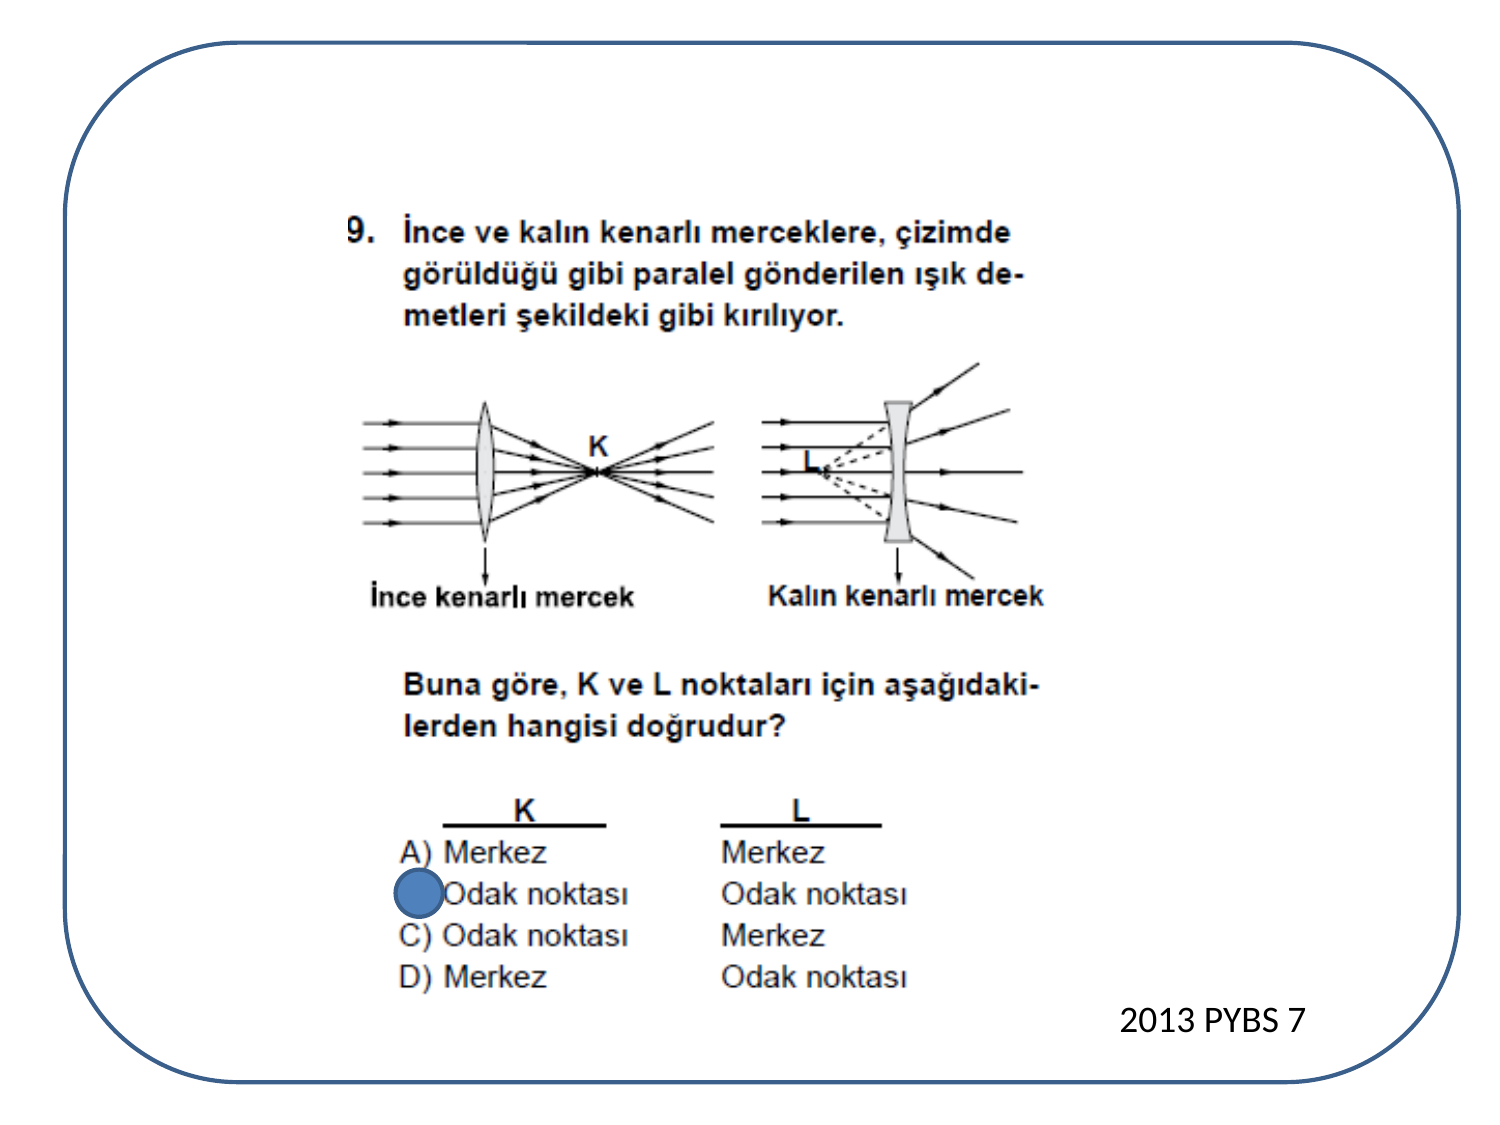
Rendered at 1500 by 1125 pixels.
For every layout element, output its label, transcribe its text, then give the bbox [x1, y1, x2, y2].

text_box [62, 40, 1461, 1085]
picture [348, 207, 1073, 1013]
text_box 2013 PYBS 7 [1104, 987, 1332, 1048]
